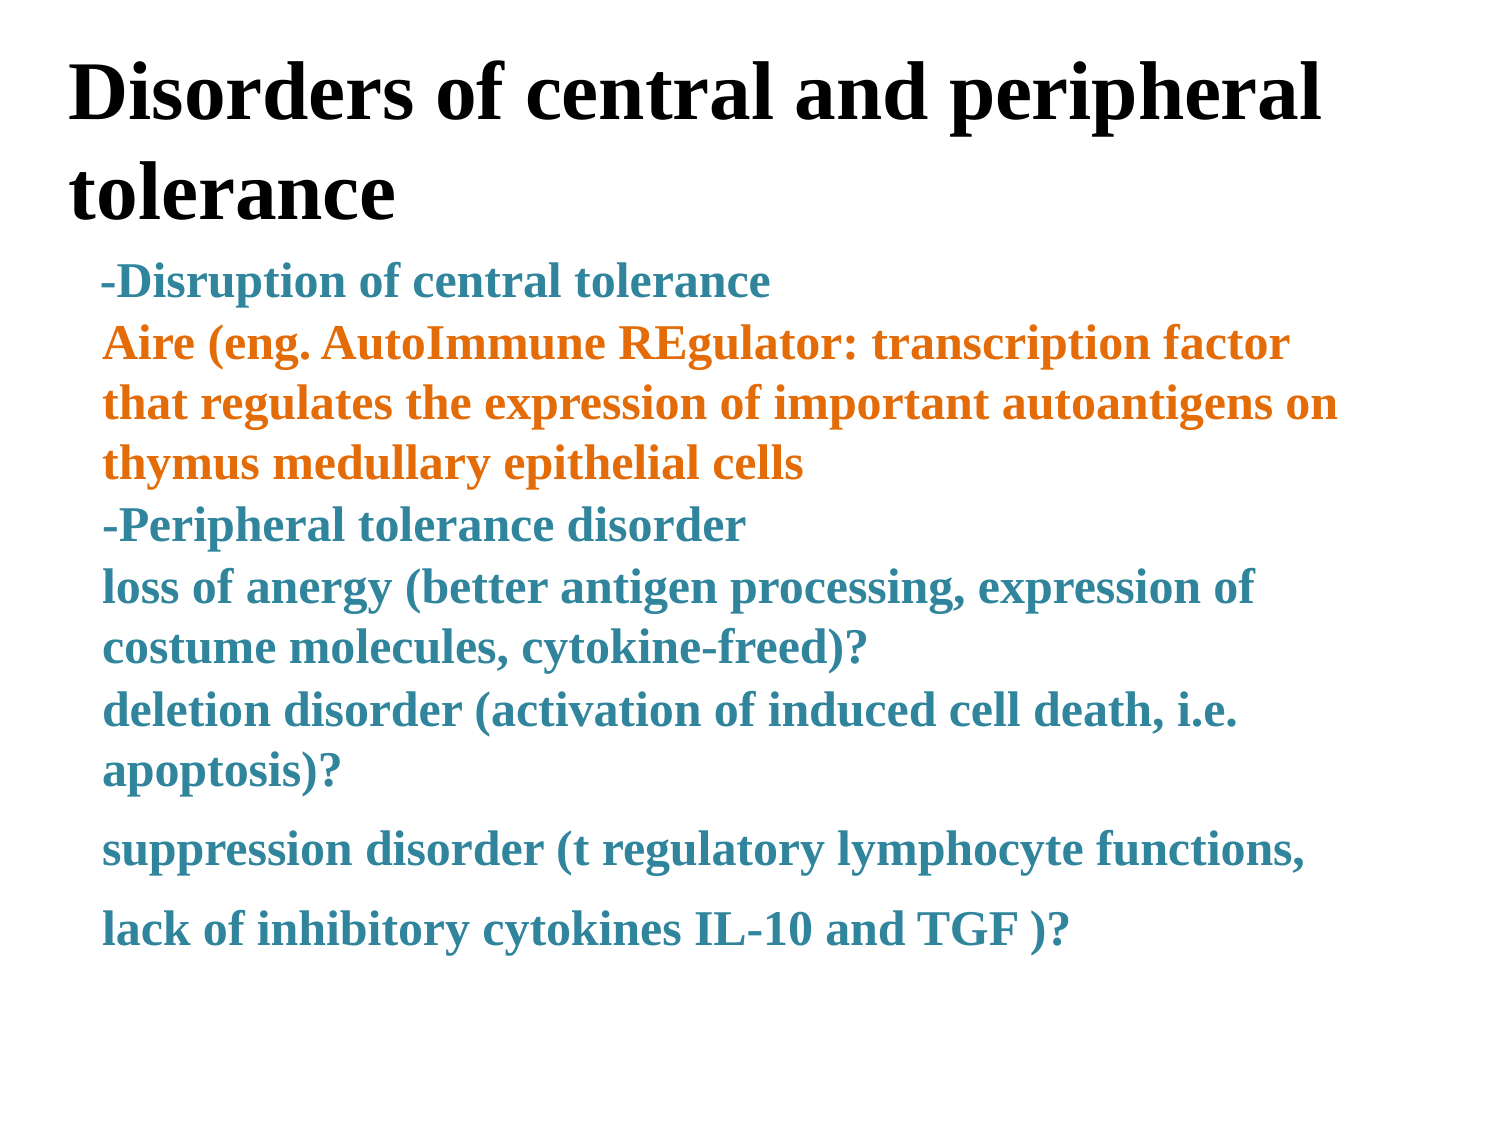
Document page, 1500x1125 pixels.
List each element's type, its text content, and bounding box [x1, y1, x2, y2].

text_box -Disruption of central tolerance Aire (eng. AutoImmune REgulator: transcription factor that regulates the expression of important autoantigens on thymus medullary epithelial cells -Peripheral tolerance disorder loss of anergy (better antigen processing, expression of costume molecules, cytokine-freed)? deletion disorder (activation of induced cell death, i.e. apoptosis)? suppression disorder (t regulatory lymphocyte functions, lack of inhibitory cytokines IL-10 and TGF )? [99, 245, 1358, 956]
title Disorders of central and peripheral tolerance [68, 33, 1431, 338]
